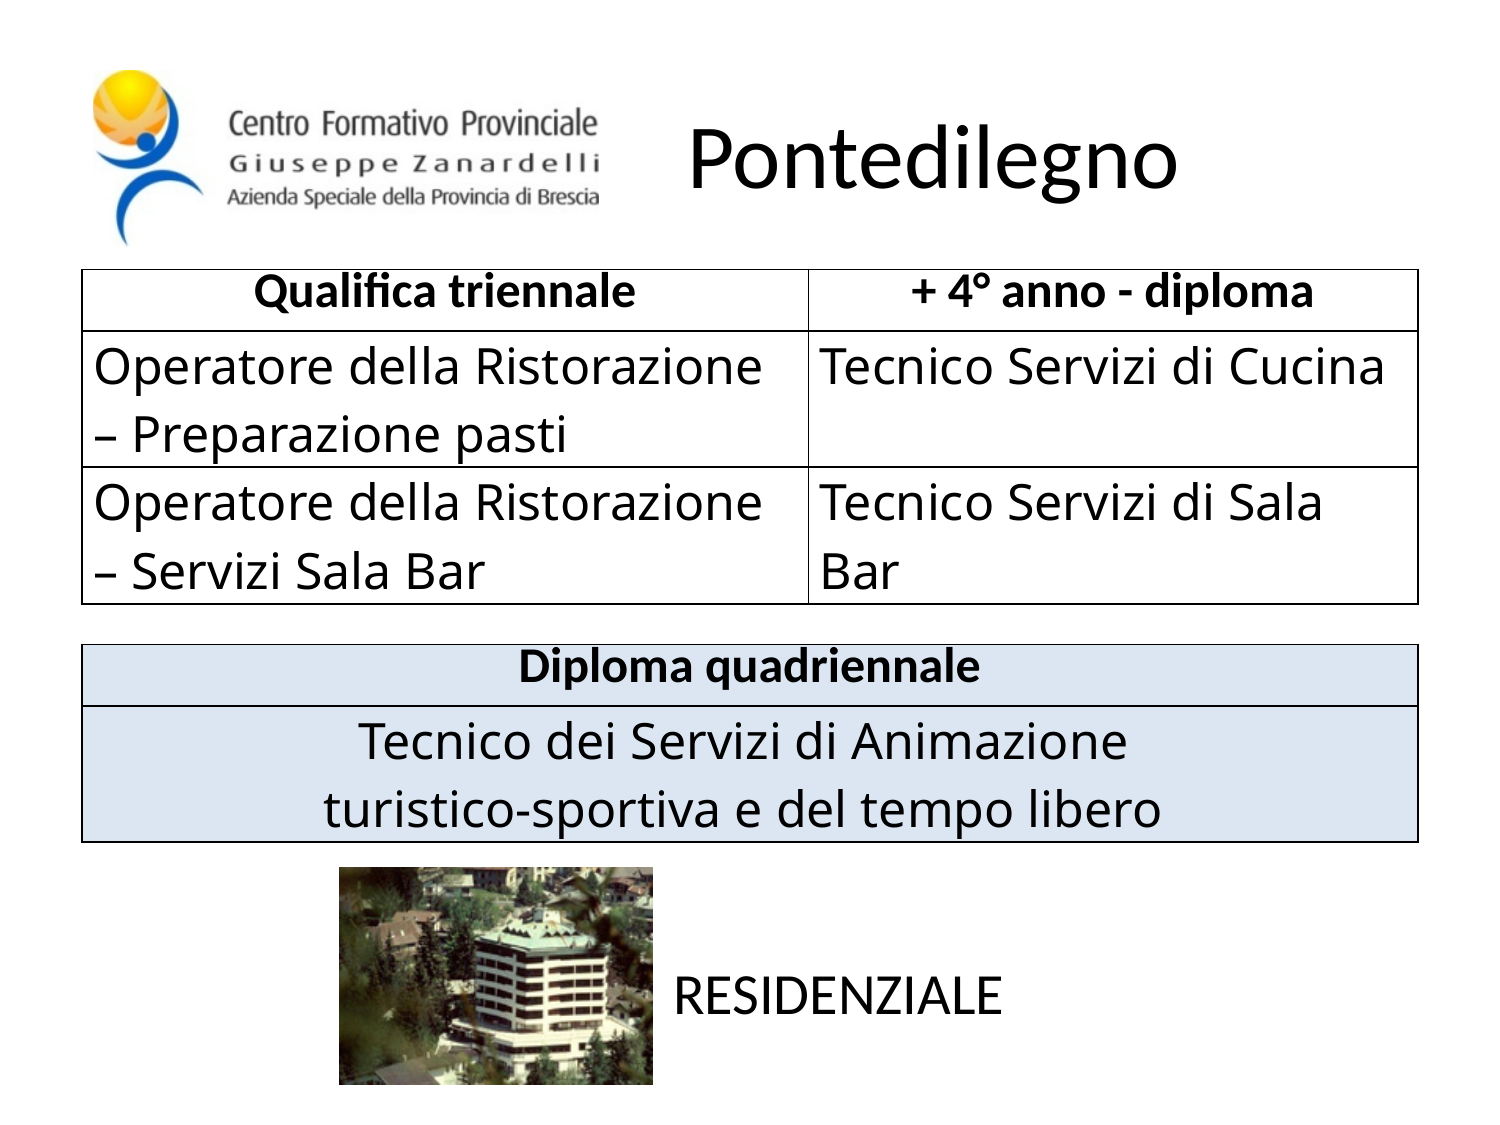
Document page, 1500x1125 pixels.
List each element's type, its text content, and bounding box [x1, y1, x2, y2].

table_cell Operatore della Ristorazione – Preparazione pasti [83, 332, 808, 466]
table_cell Operatore della Ristorazione – Servizi Sala Bar [83, 468, 808, 603]
picture [339, 866, 653, 1085]
title Pontedilegno [175, 58, 1500, 247]
table_cell Tecnico Servizi di Sala Bar [809, 468, 1417, 603]
text_box RESIDENZIALE [658, 949, 1020, 1034]
table_cell Tecnico Servizi di Cucina [809, 332, 1417, 466]
table_header + 4° anno - diploma [809, 270, 1417, 330]
picture [93, 70, 599, 247]
table_header Qualifica triennale [83, 270, 808, 330]
table_cell Tecnico dei Servizi di Animazione turistico-sportiva e del tempo libero [83, 707, 1417, 841]
table_header Diploma quadriennale [83, 645, 1417, 705]
